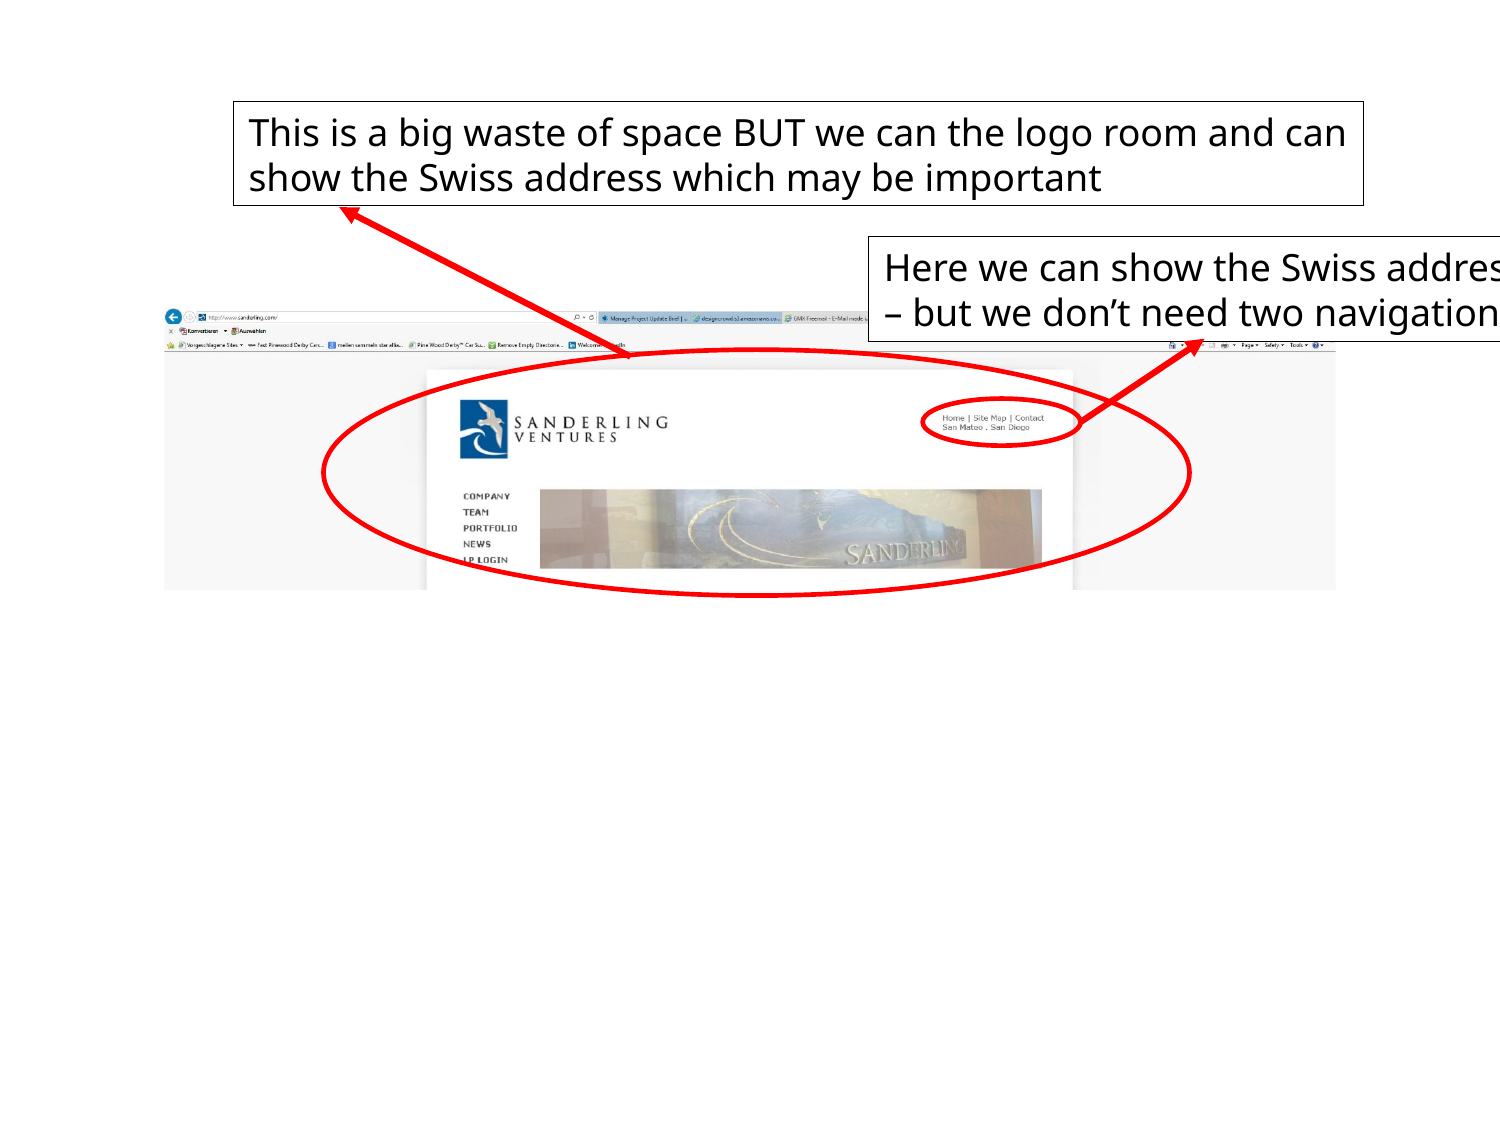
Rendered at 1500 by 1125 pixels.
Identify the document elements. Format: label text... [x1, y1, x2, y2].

text_box Here we can show the Swiss address – but we don’t need two navigations [868, 236, 1500, 342]
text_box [1080, 338, 1205, 422]
text_box This is a big waste of space BUT we can the logo room and can show the Swiss address which may be important [233, 101, 1364, 206]
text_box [339, 207, 631, 357]
text_box [616, 590, 897, 597]
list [164, 299, 1336, 590]
